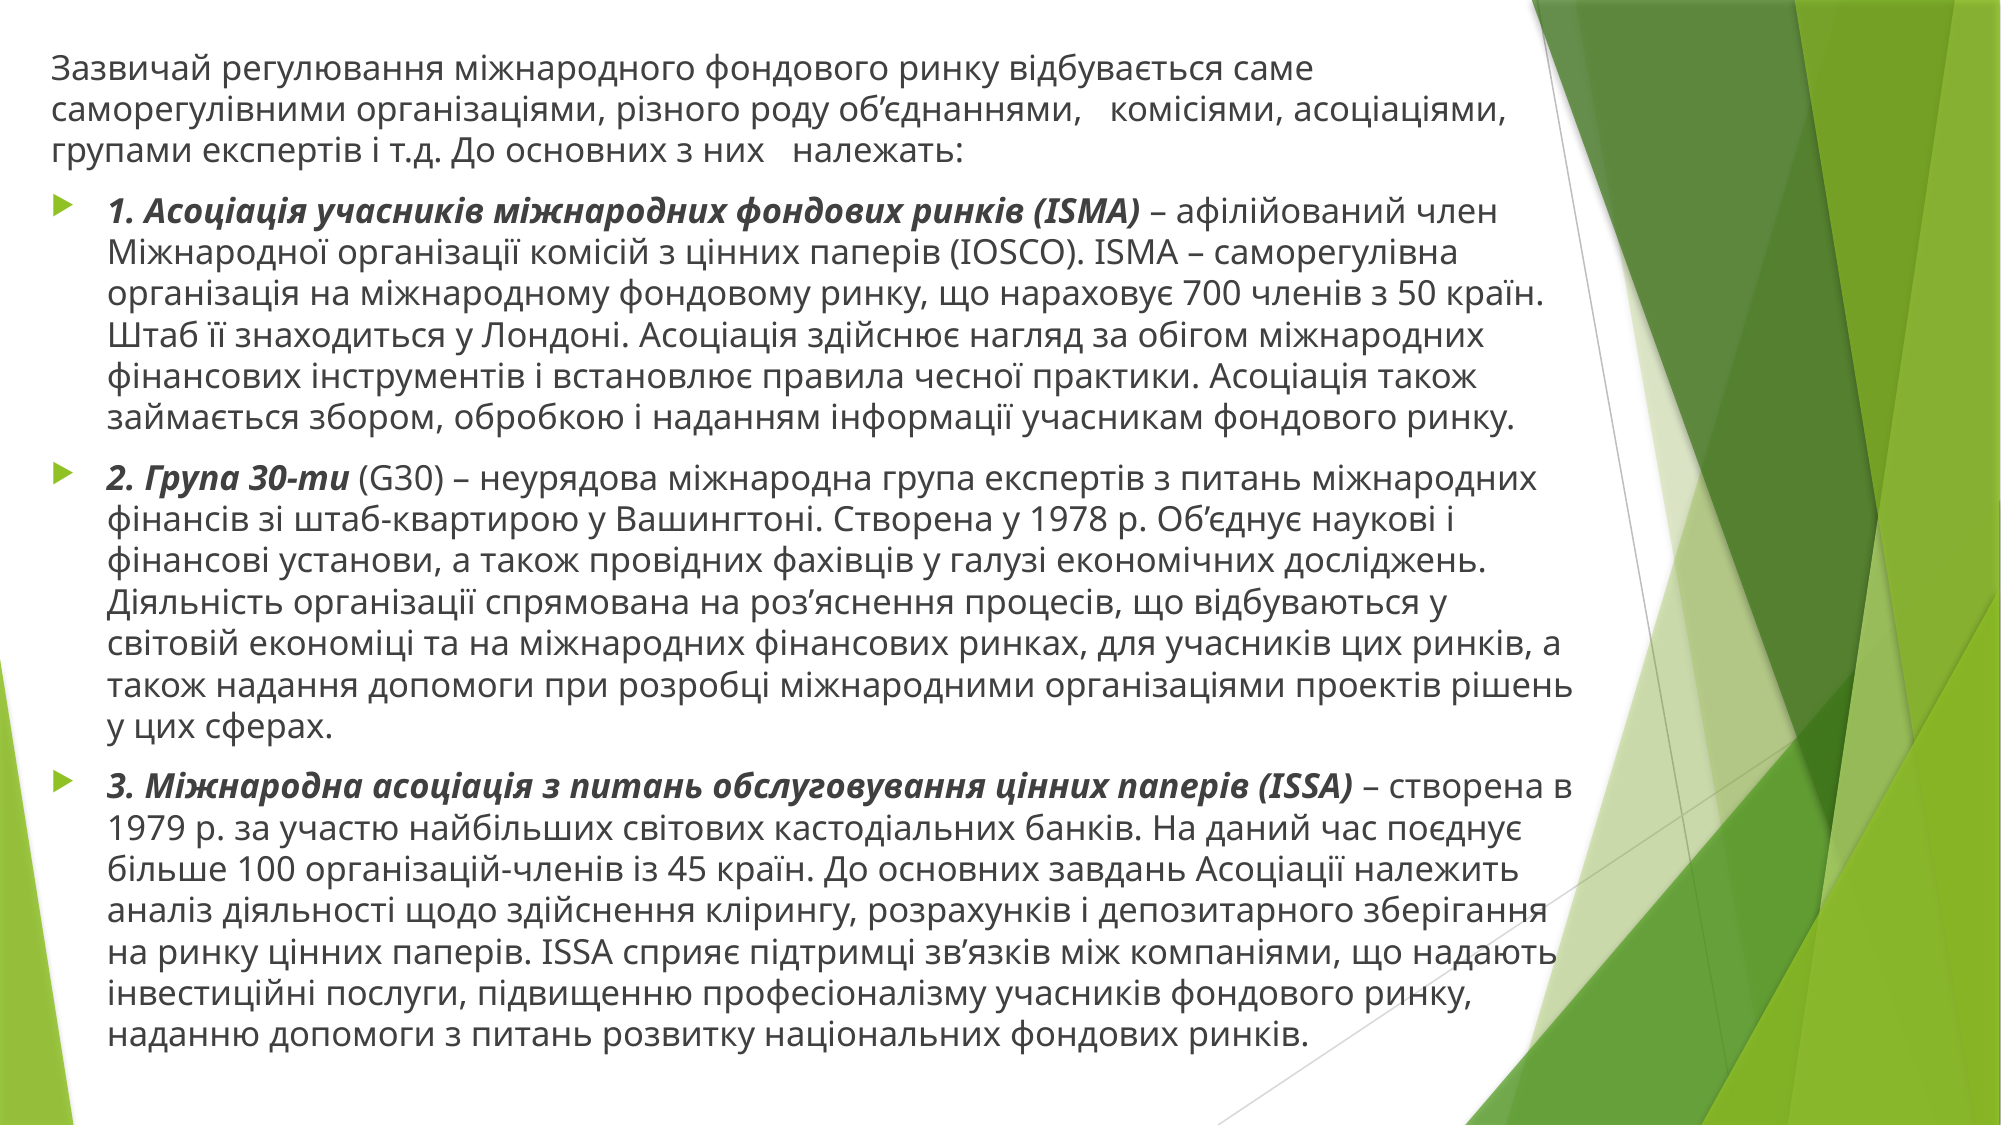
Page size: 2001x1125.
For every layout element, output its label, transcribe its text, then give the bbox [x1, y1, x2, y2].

list Зазвичай регулювання міжнародного фондового ринку відбувається саме саморегулівними організаціями, різного роду об’єднаннями, комісіями, асоціаціями, групами експертів і т.д. До основних з них належать: 1. Асоціація учасників міжнародних фондових ринків (ISMA) – афілійований член Міжнародної організації комісій з цінних паперів (IOSCO). ISMA – саморегулівна організація на міжнародному фондовому ринку, що нараховує 700 членів з 50 країн. Штаб її знаходиться у Лондоні. Асоціація здійснює нагляд за обігом міжнародних фінансових інструментів і встановлює правила чесної практики. Асоціація також займається збором, обробкою і наданням інформації учасникам фондового ринку. 2. Група 30-ти (G30) – неурядова міжнародна група експертів з питань міжнародних фінансів зі штаб-квартирою у Вашингтоні. Створена у 1978 р. Об’єднує наукові і фінансові установи, а також провідних фахівців у галузі економічних досліджень. Діяльність організації спрямована на роз’яснення процесів, що відбуваються у світовій економіці та на міжнародних фінансових ринках, для учасників цих ринків, а також надання допомоги при розробці міжнародними організаціями проектів рішень у цих сферах. 3. Міжнародна асоціація з питань обслуговування цінних паперів (ISSA) – створена в 1979 р. за участю найбільших світових кастодіальних банків. На даний час поєднує більше 100 організацій-членів із 45 країн. До основних завдань Асоціації належить аналіз діяльності щодо здійснення клірингу, розрахунків і депозитарного зберігання на ринку цінних паперів. ISSA сприяє підтримці зв’язків між компаніями, що надають інвестиційні послуги, підвищенню професіоналізму учасників фондового ринку, наданню допомоги з питань розвитку національних фондових ринків. [35, 38, 1599, 1073]
